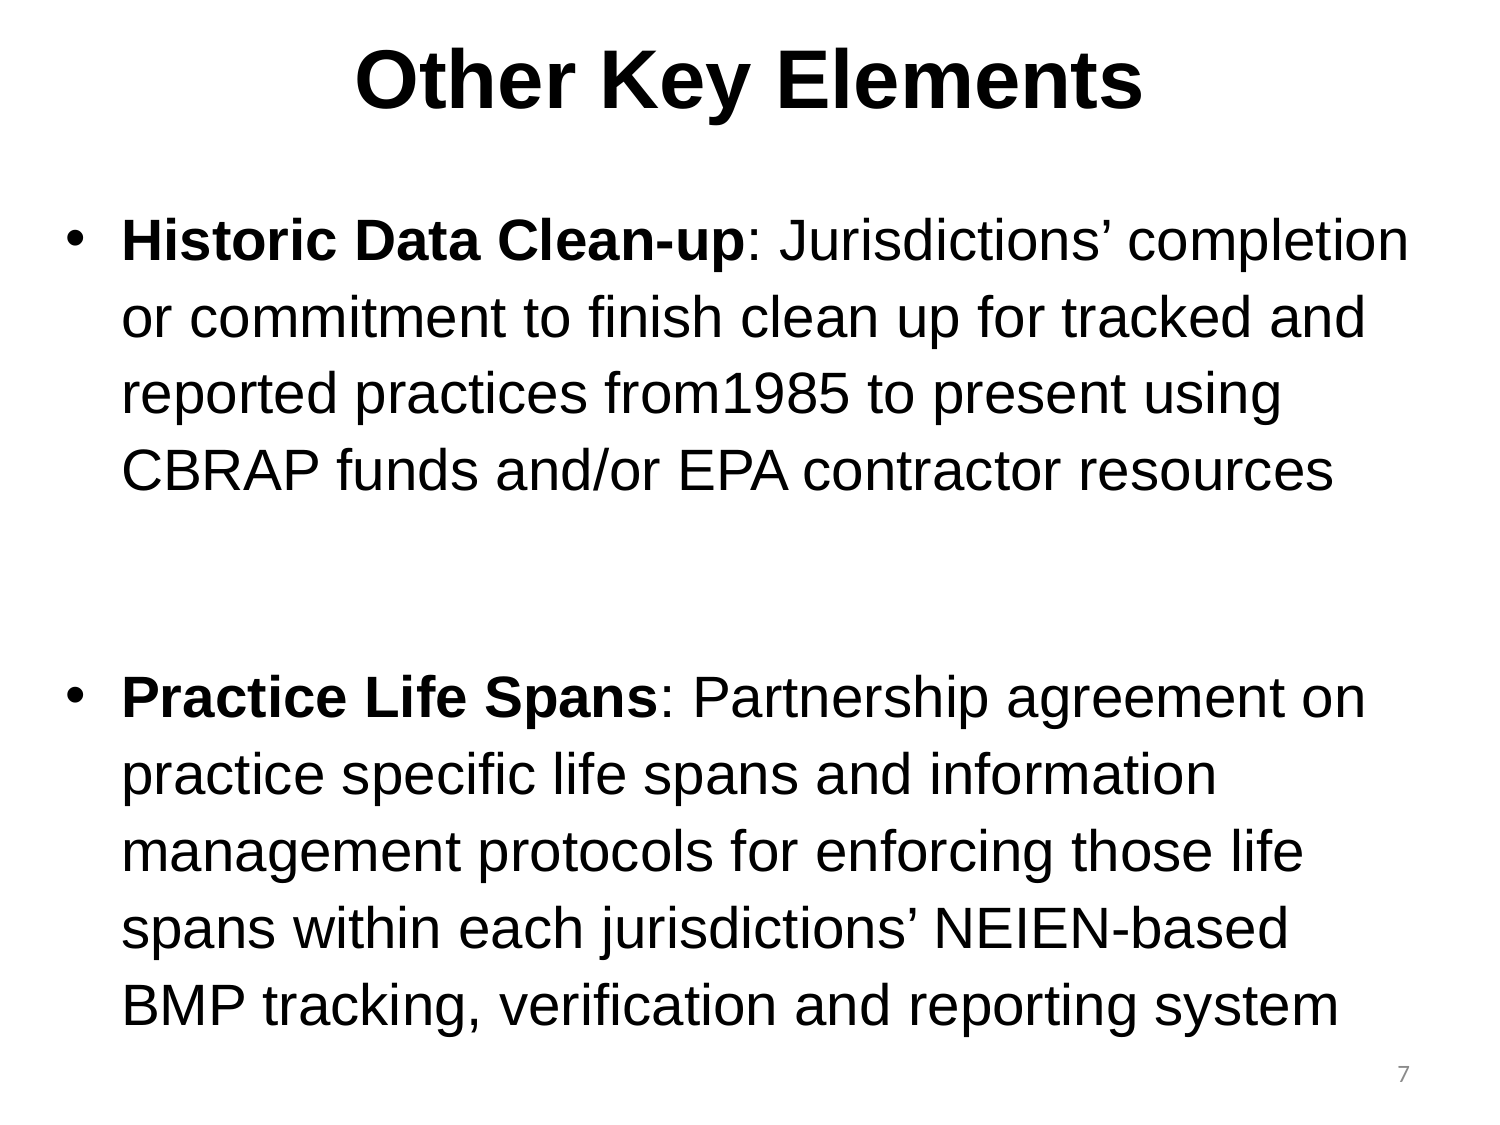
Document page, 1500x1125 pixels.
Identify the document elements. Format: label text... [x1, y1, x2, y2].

slide_number 7 [1074, 1042, 1425, 1103]
title Other Key Elements [75, 0, 1425, 150]
list Historic Data Clean-up: Jurisdictions’ completion or commitment to finish clean up for tracked and reported practices from1985 to present using CBRAP funds and/or EPA contractor resources Practice Life Spans: Partnership agreement on practice specific life spans and information management protocols for enforcing those life spans within each jurisdictions’ NEIEN-based BMP tracking, verification and reporting system [50, 187, 1438, 1088]
